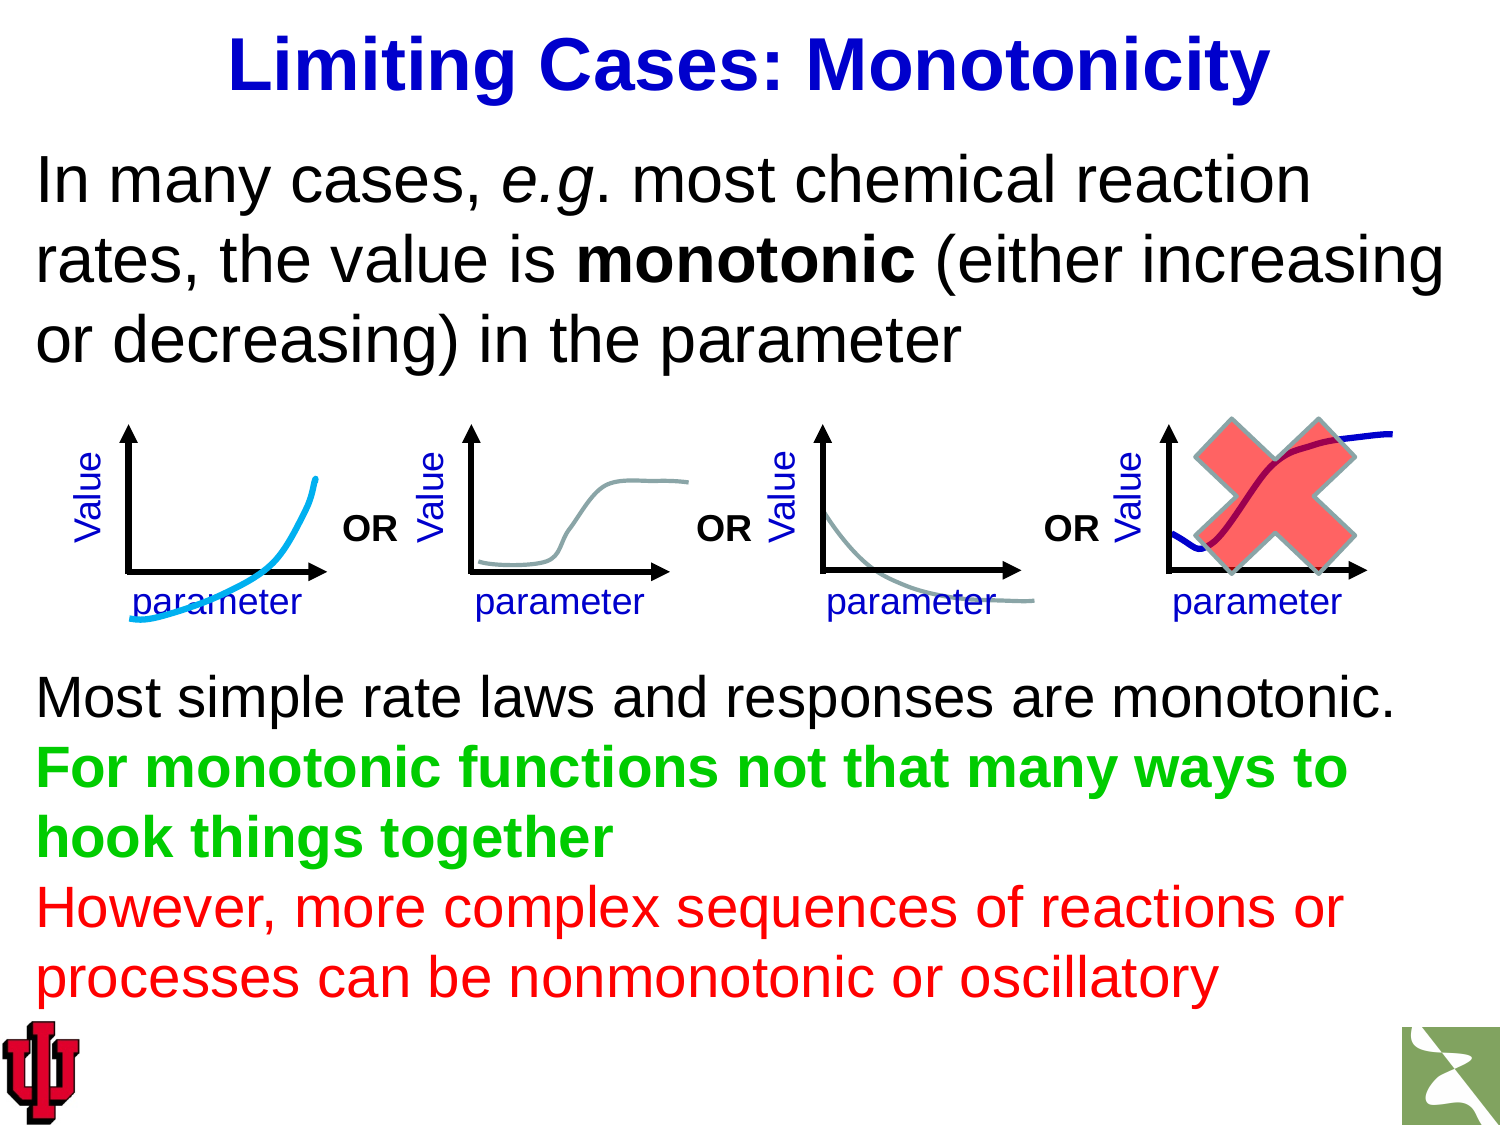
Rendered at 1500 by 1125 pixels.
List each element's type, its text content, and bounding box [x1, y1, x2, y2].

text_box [55, 423, 1393, 631]
text_box [1225, 416, 1239, 422]
text_box Most simple rate laws and responses are monotonic. For monotonic functions not that many ways to hook things together However, more complex sequences of reactions or processes can be nonmonotonic or oscillatory [20, 651, 1463, 1017]
text_box In many cases, e.g. most chemical reaction rates, the value is monotonic (either increasing or decreasing) in the parameter [20, 128, 1463, 383]
picture [0, 1020, 80, 1125]
picture [1402, 1027, 1500, 1125]
title Limiting Cases: Monotonicity [0, 0, 1500, 130]
text_box [1311, 416, 1325, 422]
